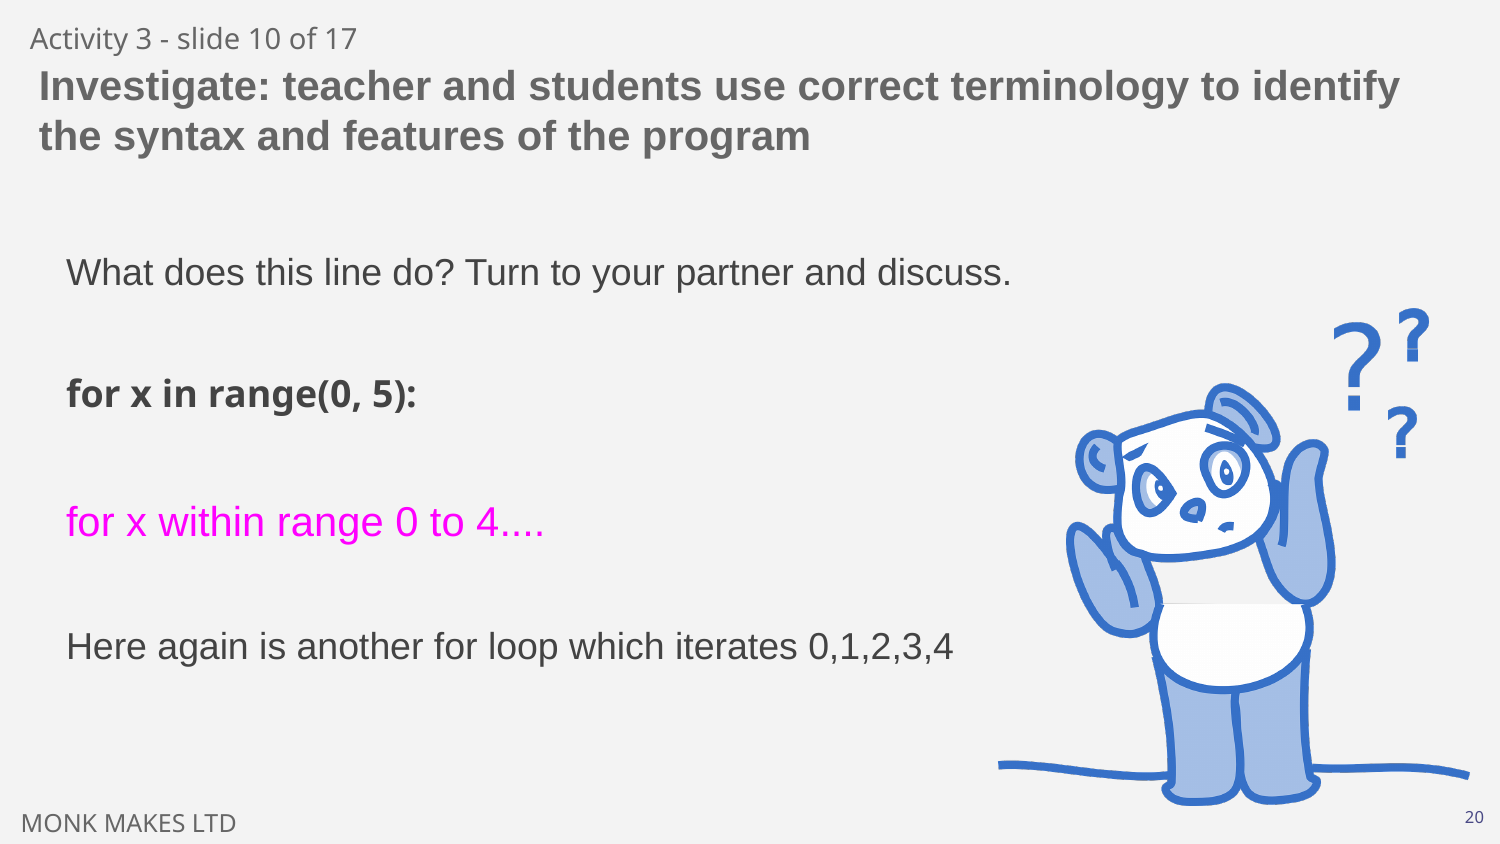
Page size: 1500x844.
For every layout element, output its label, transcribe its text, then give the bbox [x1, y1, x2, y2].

subtitle Activity 3 - slide 10 of 17 [14, 0, 1500, 52]
title Investigate: teacher and students use correct terminology to identify the syntax and features of the program [24, 52, 1422, 167]
slide_number ‹#› [1448, 792, 1500, 844]
picture [994, 308, 1473, 807]
text_box What does this line do? Turn to your partner and discuss. for x in range(0, 5): for x within range 0 to 4.... Here again is another for loop which iterates 0,1,2,3,4 [50, 166, 1038, 760]
